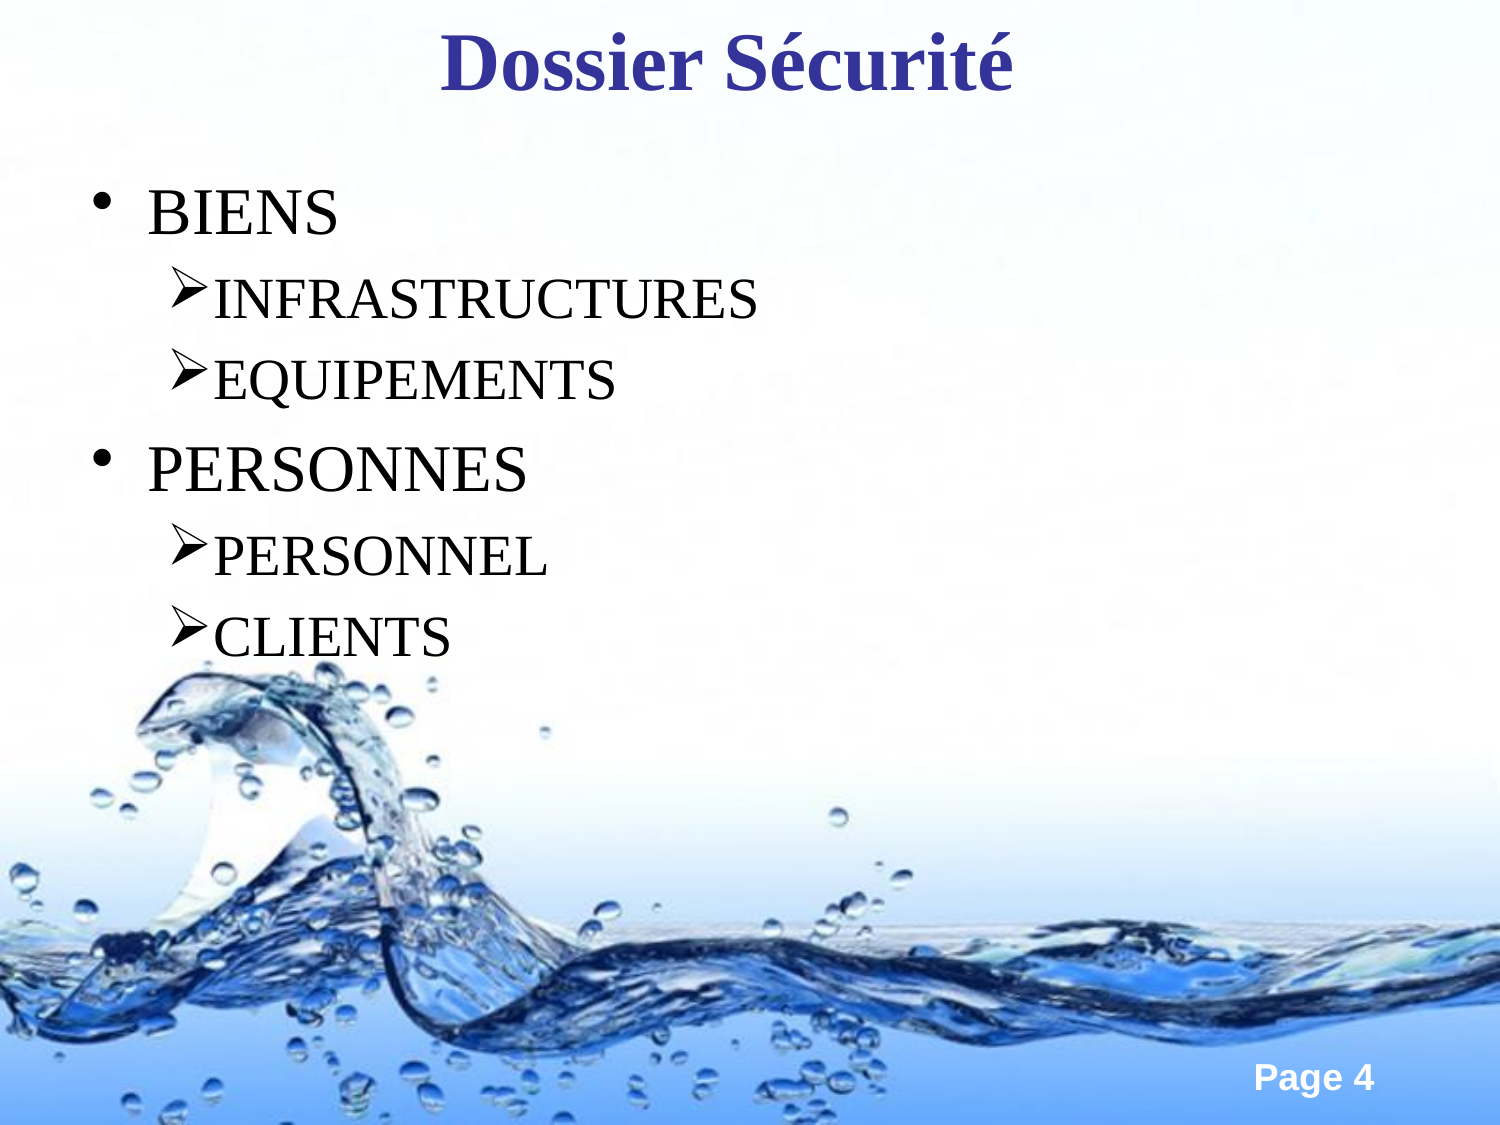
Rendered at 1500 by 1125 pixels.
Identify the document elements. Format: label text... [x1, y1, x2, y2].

list BIENS INFRASTRUCTURES EQUIPEMENTS PERSONNES PERSONNEL CLIENTS [76, 160, 1427, 904]
title Dossier Sécurité [53, 0, 1404, 188]
picture [0, 0, 1500, 1125]
